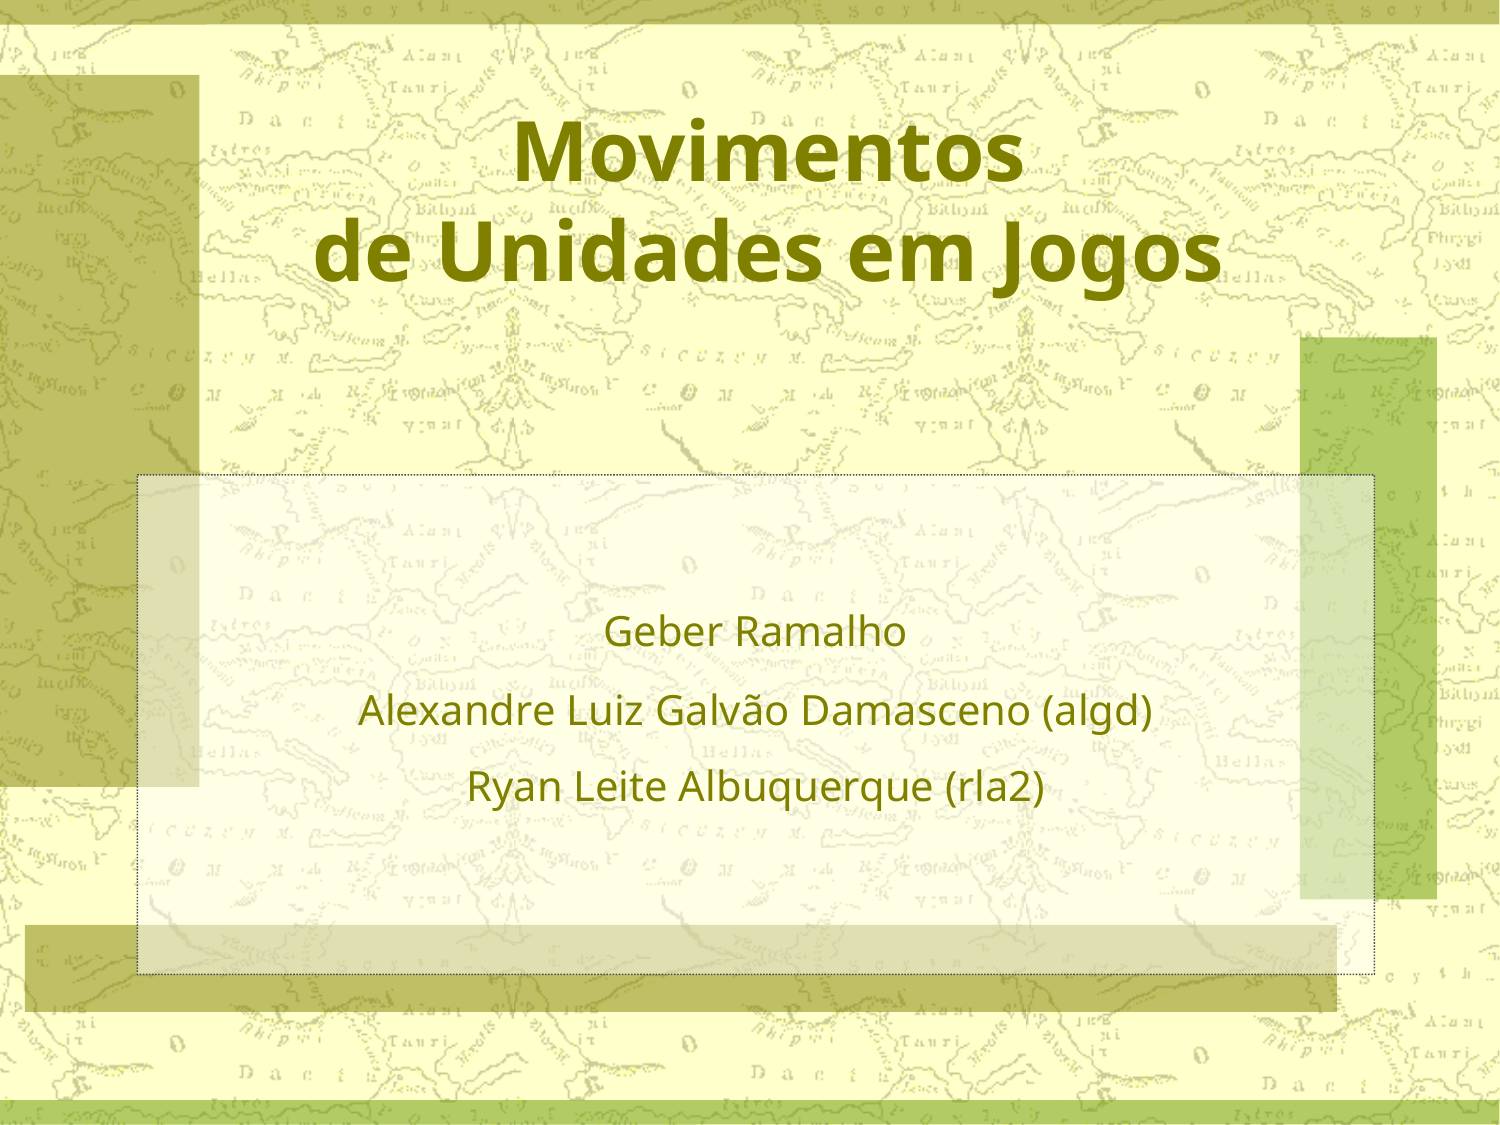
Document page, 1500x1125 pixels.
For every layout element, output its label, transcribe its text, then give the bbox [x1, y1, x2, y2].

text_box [137, 474, 1375, 975]
text_box Movimentos de Unidades em Jogos [297, 90, 1240, 321]
picture [0, 25, 1500, 1100]
